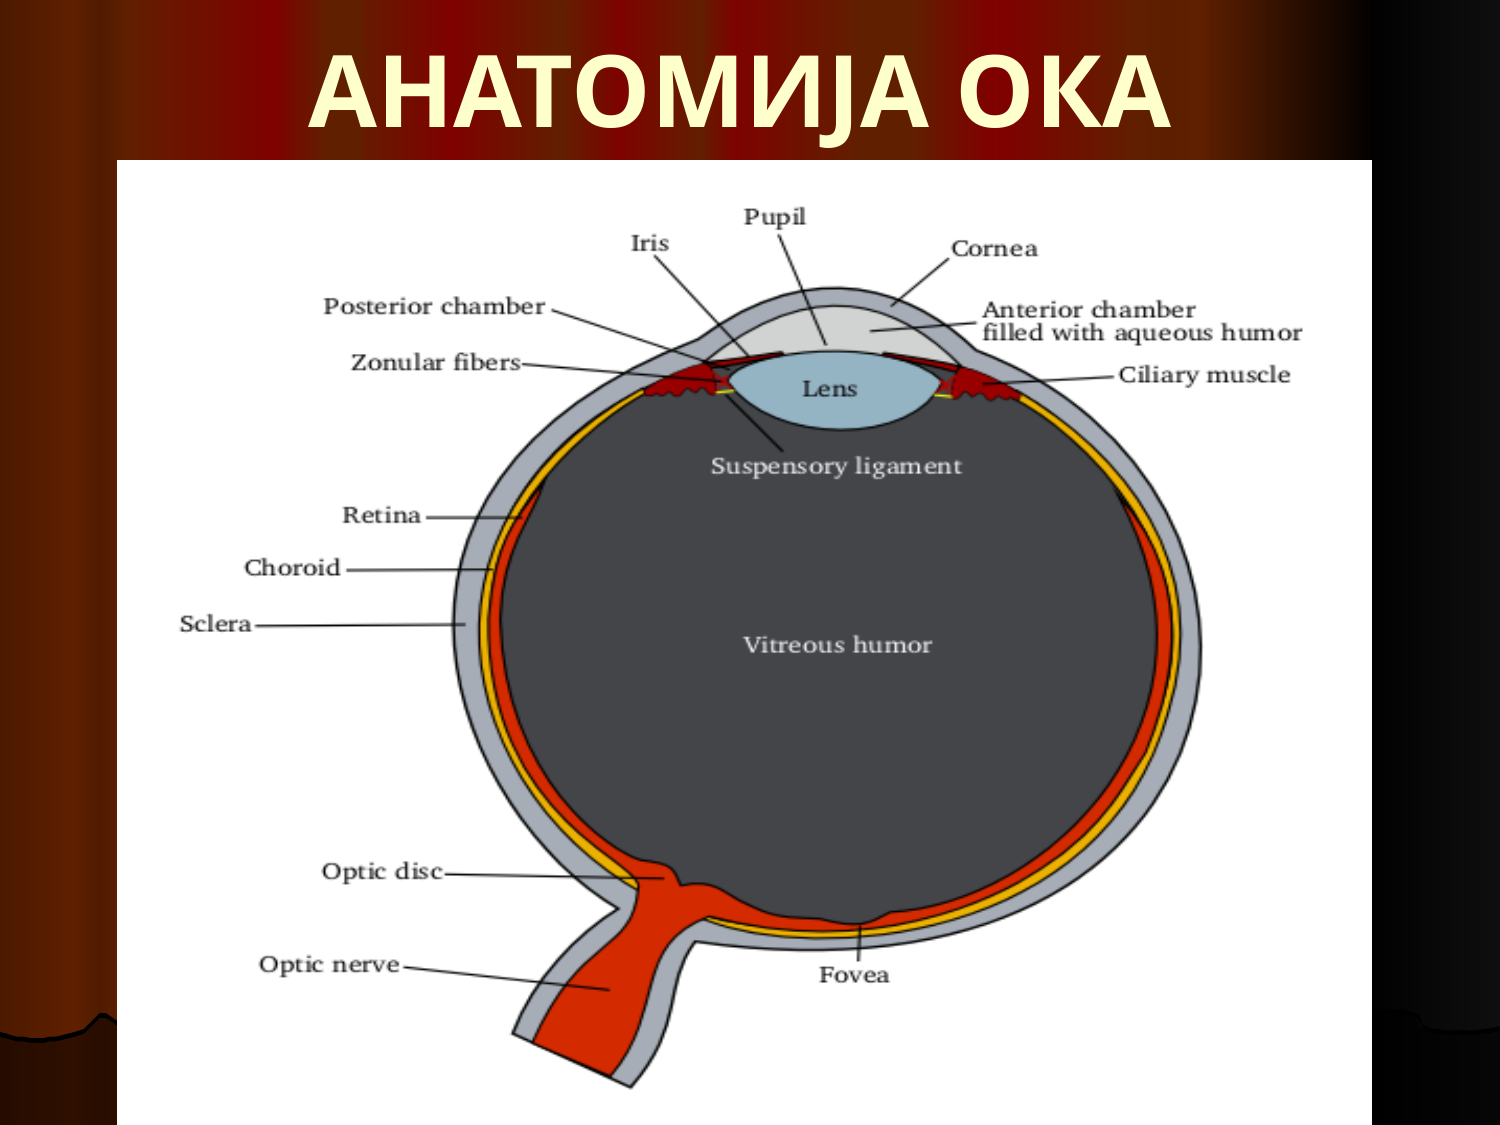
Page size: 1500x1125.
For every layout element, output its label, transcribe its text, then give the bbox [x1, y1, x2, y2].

title АНАТОМИЈА ОКА [64, 0, 1416, 175]
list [116, 160, 1372, 1125]
